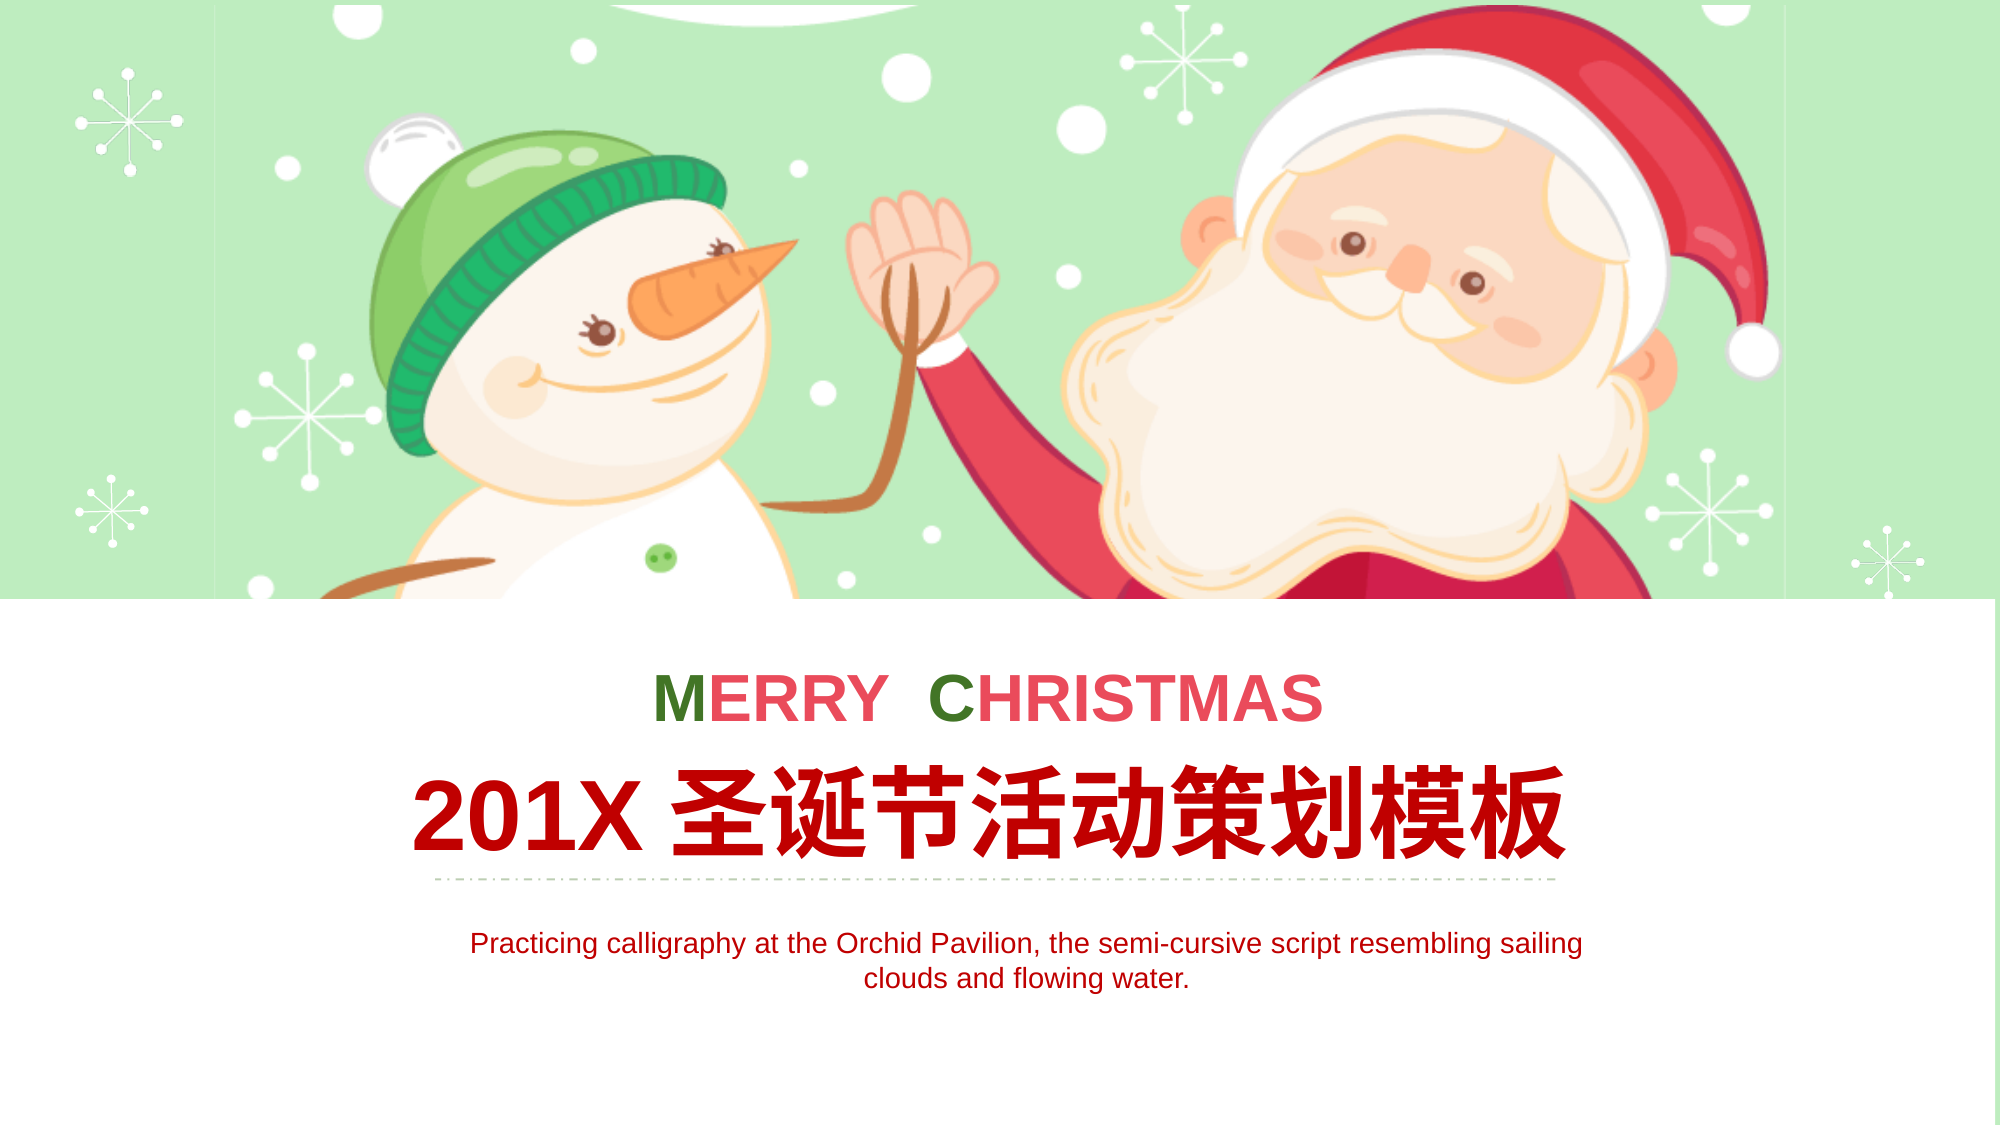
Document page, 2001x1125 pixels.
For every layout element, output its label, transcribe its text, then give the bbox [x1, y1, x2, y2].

picture [75, 67, 184, 177]
text_box 201X圣诞节活动策划模板 [396, 743, 1638, 878]
picture [1851, 525, 1925, 600]
text_box [0, 598, 1996, 1125]
picture [75, 474, 149, 549]
picture [214, 4, 1786, 666]
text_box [435, 879, 1601, 1003]
text_box MERRY CHRISTMAS [637, 666, 1391, 743]
